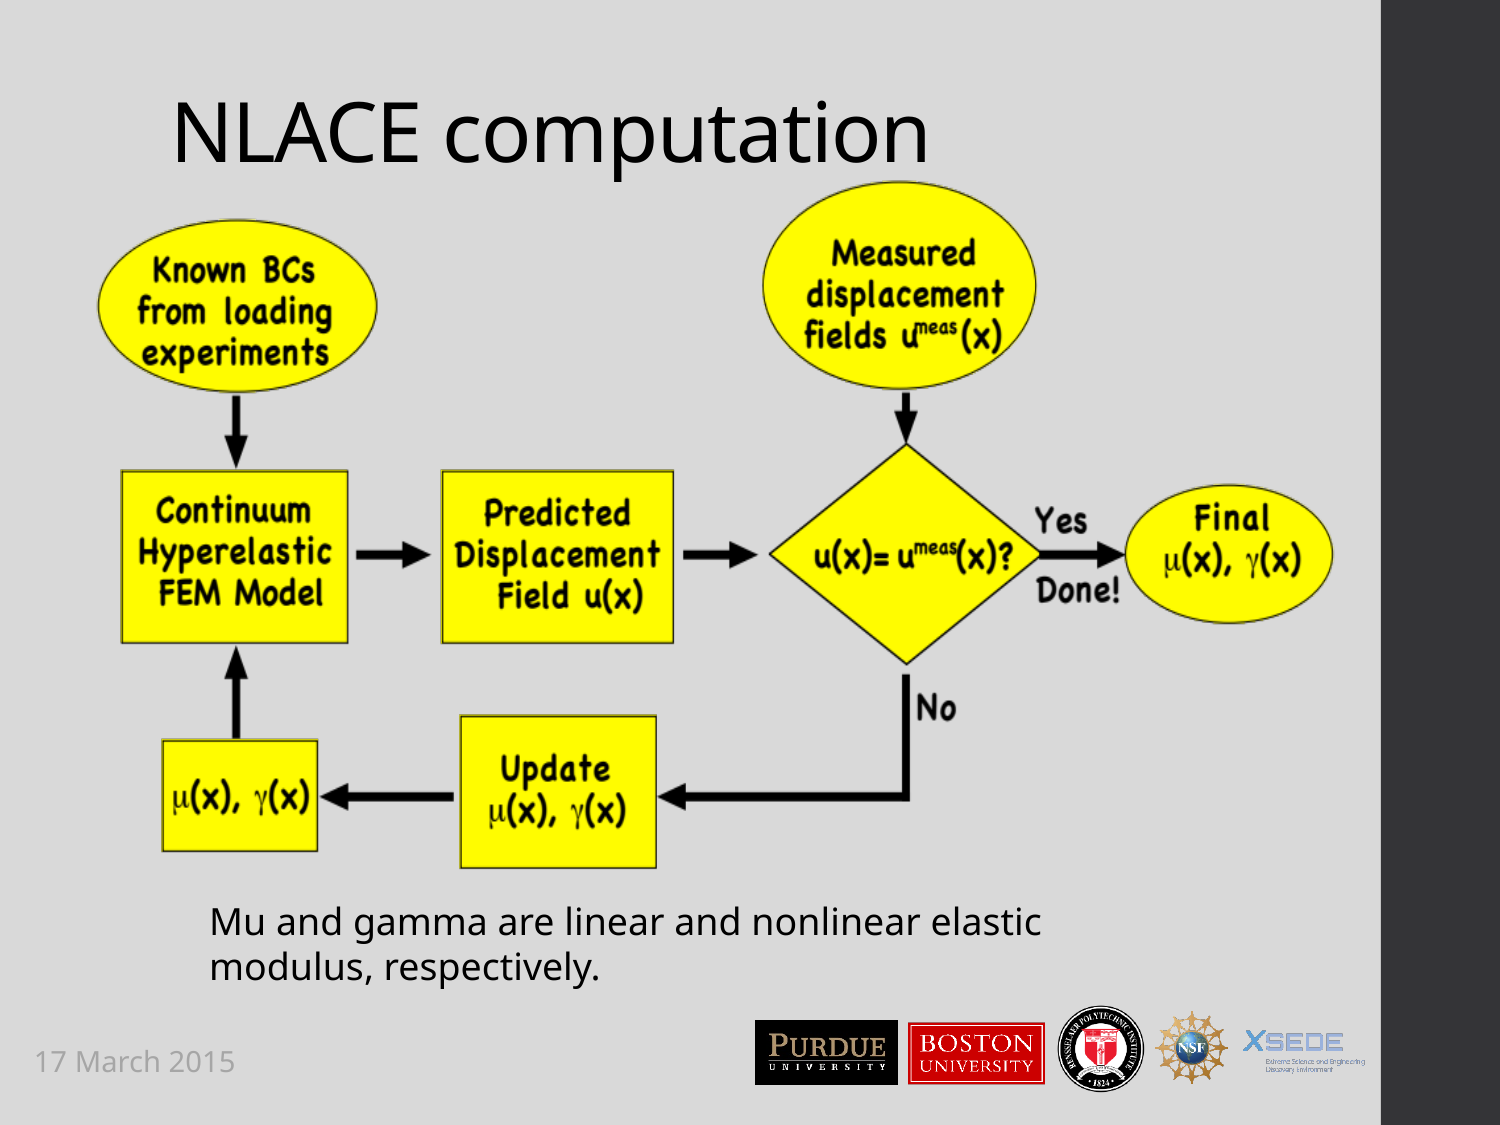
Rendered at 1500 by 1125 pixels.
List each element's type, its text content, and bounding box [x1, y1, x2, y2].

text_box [755, 1004, 1371, 1094]
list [76, 175, 1348, 884]
text_box Mu and gamma are linear and nonlinear elastic modulus, respectively. [194, 893, 1169, 996]
title NLACE computation [155, 63, 1348, 171]
text_box 17 March 2015 [18, 1035, 251, 1086]
